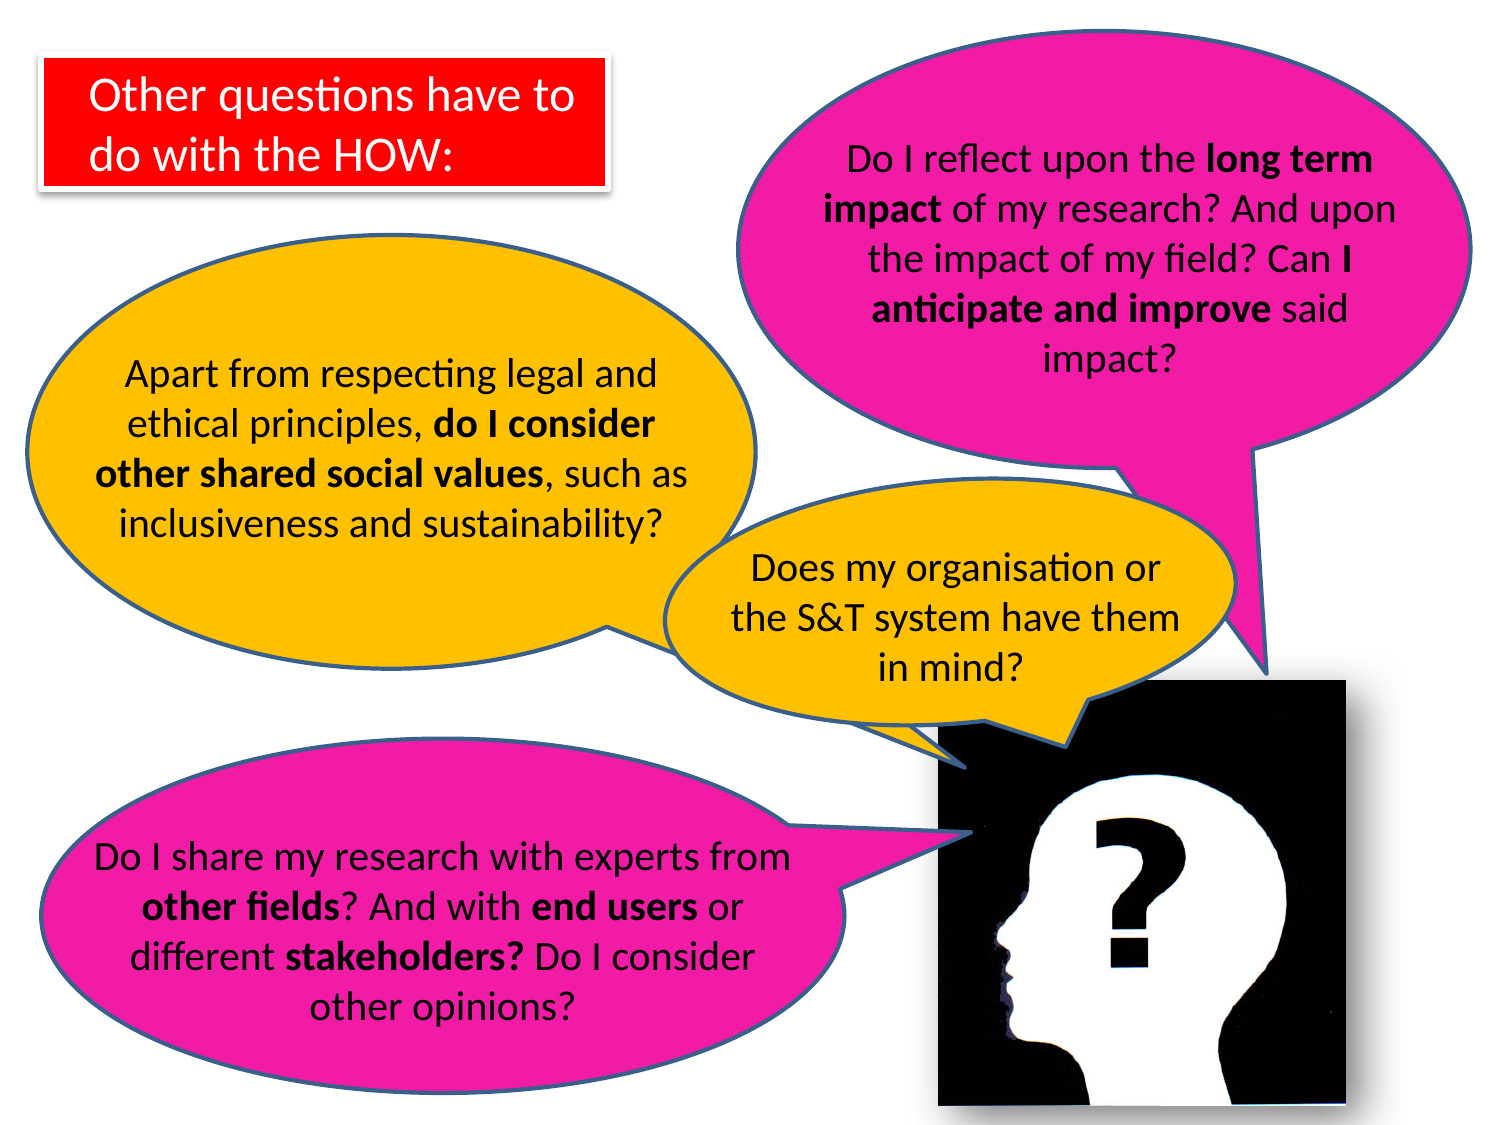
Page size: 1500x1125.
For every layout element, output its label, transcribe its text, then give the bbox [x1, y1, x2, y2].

text_box [731, 697, 933, 728]
text_box Do I reflect upon the long term impact of my research? And upon the impact of my field? Can I anticipate and improve said impact? [791, 123, 1429, 389]
text_box [818, 389, 1390, 676]
text_box [1429, 145, 1473, 354]
text_box [802, 28, 1407, 123]
text_box [853, 726, 933, 758]
picture [938, 680, 1346, 1106]
text_box [738, 476, 1238, 650]
text_box Apart from respecting legal and ethical principles, do I consider other shared social values, such as inclusiveness and sustainability? [66, 338, 717, 553]
text_box [78, 232, 705, 338]
text_box [99, 736, 786, 821]
text_box [809, 823, 933, 992]
text_box Does my organisation or the S&T system have them in mind? [713, 532, 1198, 697]
text_box [39, 840, 76, 991]
text_box [143, 1036, 743, 1096]
text_box Other questions have to do with the HOW: [38, 51, 611, 192]
text_box [736, 133, 791, 366]
text_box [25, 351, 703, 671]
text_box [662, 547, 713, 688]
text_box [717, 351, 758, 532]
text_box Do I share my research with experts from other fields? And with end users or different stakeholders? Do I consider other opinions? [76, 821, 809, 1036]
